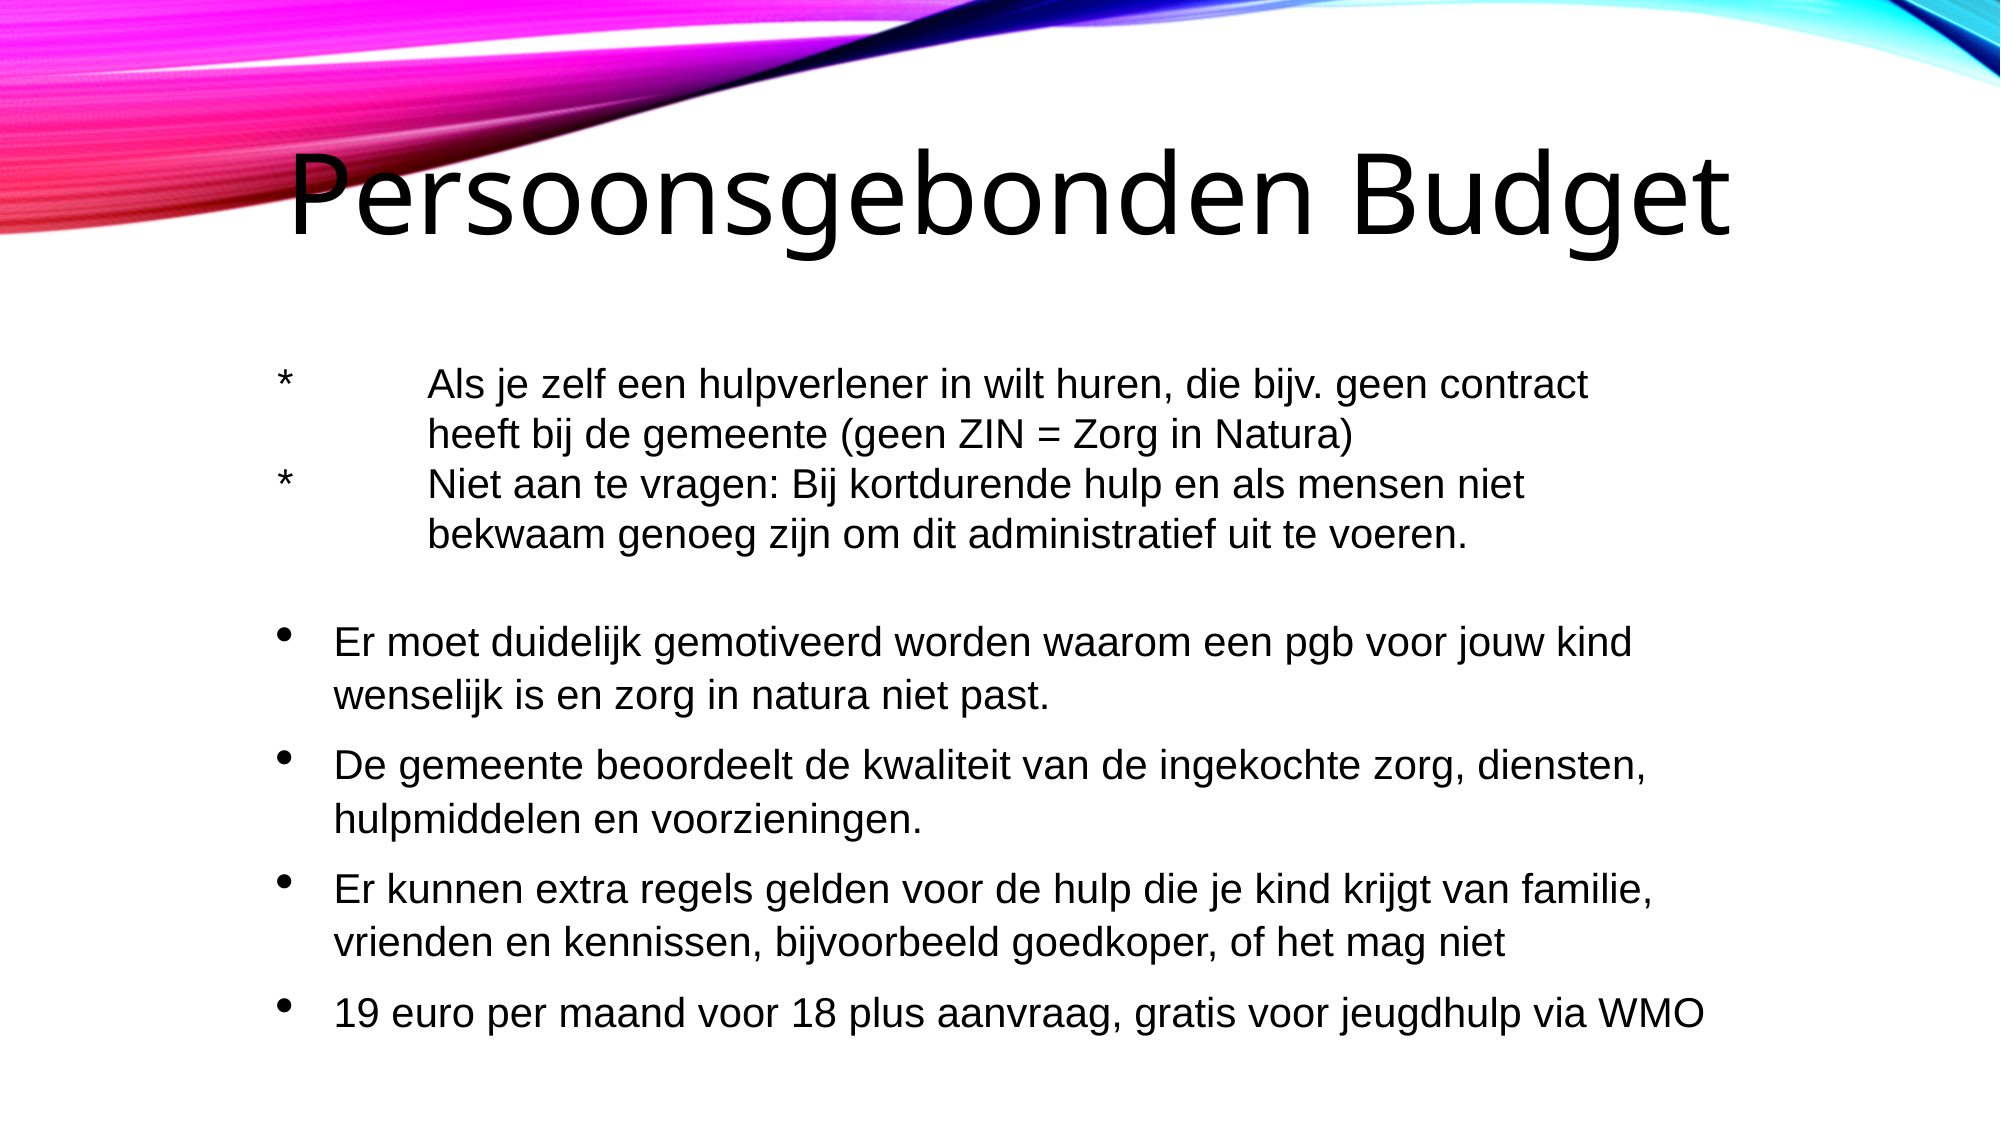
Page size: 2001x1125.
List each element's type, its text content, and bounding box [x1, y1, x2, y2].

text_box * Als je zelf een hulpverlener in wilt huren, die bijv. geen contract heeft bij de gemeente (geen ZIN = Zorg in Natura) * Niet aan te vragen: Bij kortdurende hulp en als mensen niet bekwaam genoeg zijn om dit administratief uit te voeren. [262, 349, 1626, 564]
text_box Persoonsgebonden Budget [270, 114, 1749, 265]
text_box Er moet duidelijk gemotiveerd worden waarom een pgb voor jouw kind wenselijk is en zorg in natura niet past. De gemeente beoordeelt de kwaliteit van de ingekochte zorg, diensten, hulpmiddelen en voorzieningen. Er kunnen extra regels gelden voor de hulp die je kind krijgt van familie, vrienden en kennissen, bijvoorbeeld goedkoper, of het mag niet 19 euro per maand voor 18 plus aanvraag, gratis voor jeugdhulp via WMO [262, 603, 1756, 1043]
picture [1890, 0, 2000, 75]
picture [1910, 0, 2000, 45]
picture [0, 0, 2000, 237]
